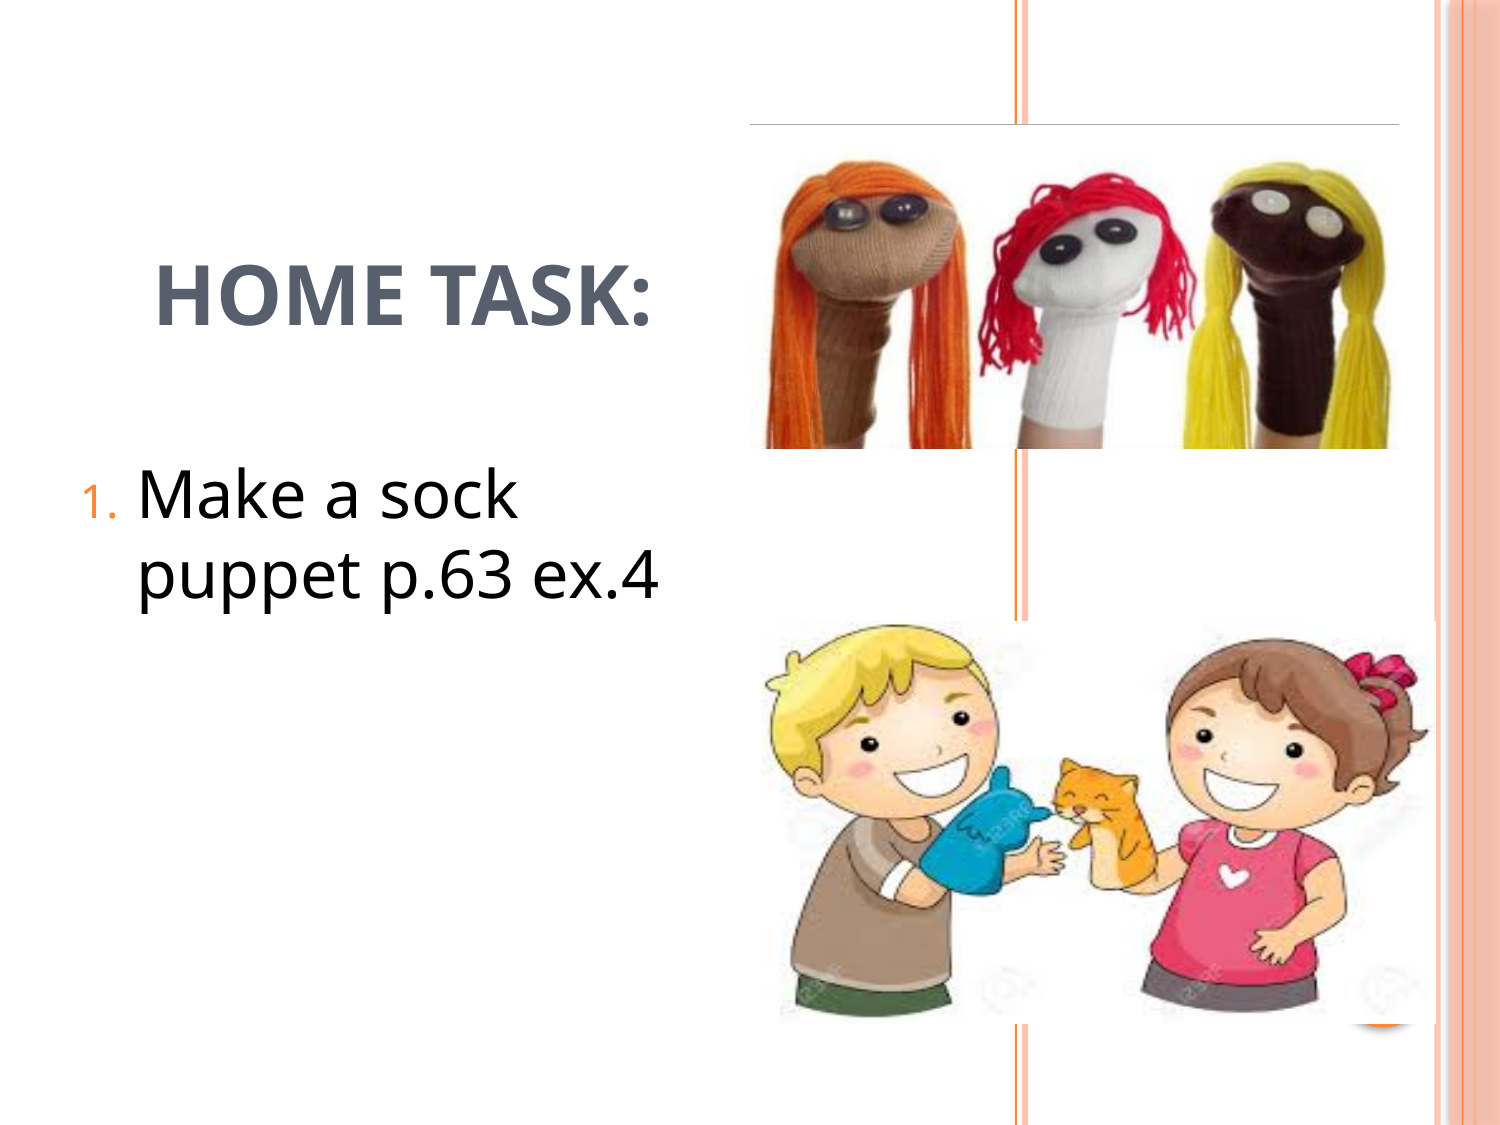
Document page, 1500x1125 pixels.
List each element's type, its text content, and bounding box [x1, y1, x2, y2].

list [742, 124, 1400, 450]
list Make a sock puppet p.63 ex.4 [64, 444, 733, 925]
title Home task: [137, 172, 735, 350]
picture [761, 621, 1436, 1024]
